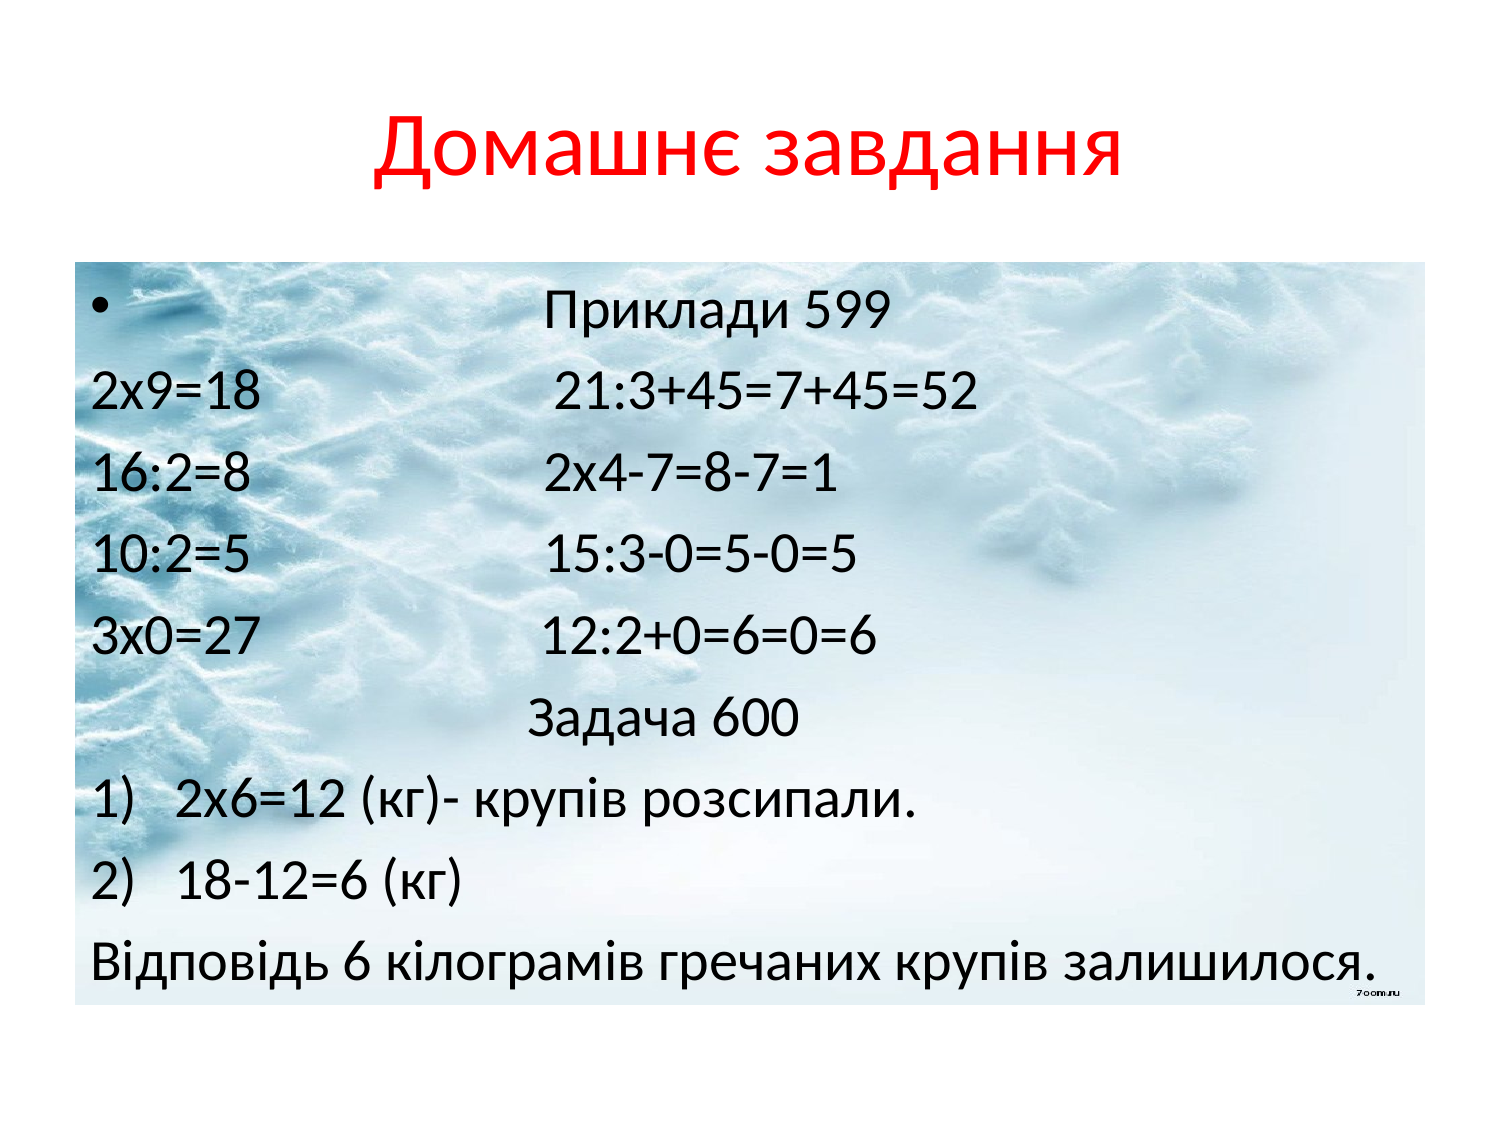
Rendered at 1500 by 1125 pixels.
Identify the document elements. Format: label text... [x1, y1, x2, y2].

list Приклади 599 2х9=18 21:3+45=7+45=52 16:2=8 2х4-7=8-7=1 10:2=5 15:3-0=5-0=5 3х0=27 12:2+0=6=0=6 Задача 600 2х6=12 (кг)- крупів розсипали. 18-12=6 (кг) Відповідь 6 кілограмів гречаних крупів залишилося. [75, 262, 1425, 1005]
title Домашнє завдання [75, 45, 1425, 233]
